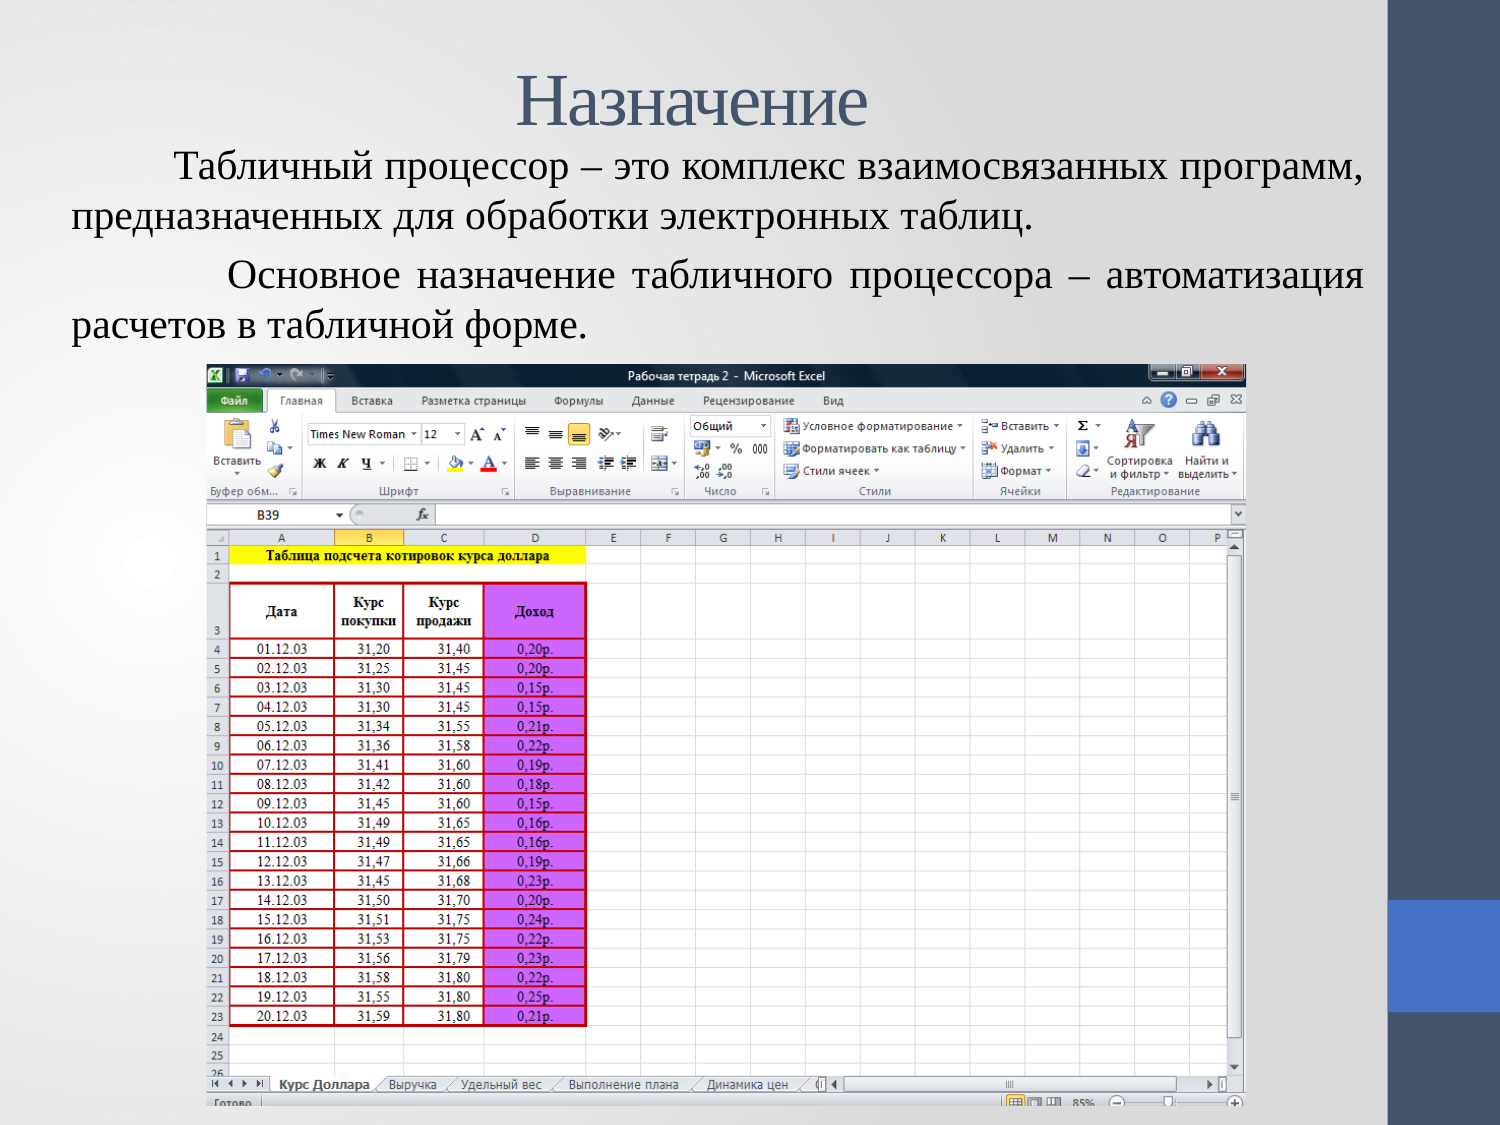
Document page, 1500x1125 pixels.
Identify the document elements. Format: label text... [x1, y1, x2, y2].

picture [206, 364, 1247, 1107]
list Табличный процессор – это комплекс взаимосвязанных программ, предназначенных для обработки электронных таблиц. Основное назначение табличного процессора – автоматизация расчетов в табличной форме. [0, 130, 1380, 365]
title Назначение [17, 1, 1368, 130]
